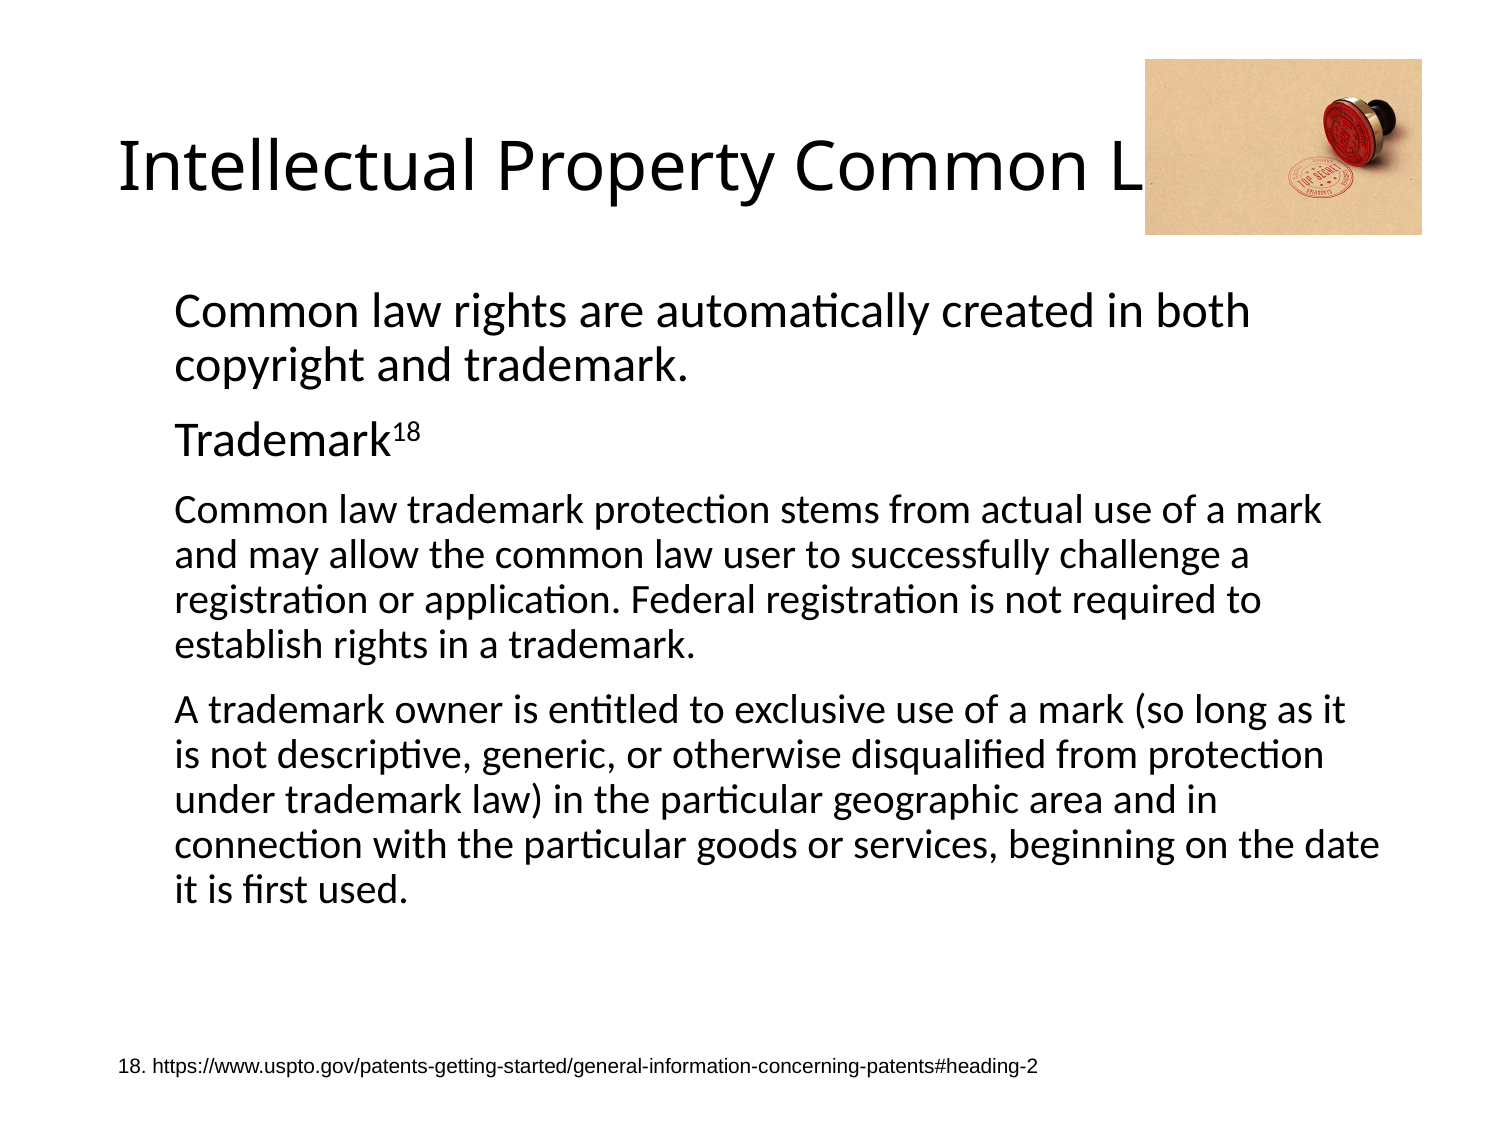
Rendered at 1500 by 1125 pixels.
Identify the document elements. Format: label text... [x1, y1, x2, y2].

list Common law rights are automatically created in both copyright and trademark. Trademark18 Common law trademark protection stems from actual use of a mark and may allow the common law user to successfully challenge a registration or application. Federal registration is not required to establish rights in a trademark. A trademark owner is entitled to exclusive use of a mark (so long as it is not descriptive, generic, or otherwise disqualified from protection under trademark law) in the particular geographic area and in connection with the particular goods or services, beginning on the date it is first used. [102, 277, 1398, 992]
title Intellectual Property Common Law [102, 59, 1398, 277]
text_box 18. https://www.uspto.gov/patents-getting-started/general-information-concerning-patents#heading-2 [103, 1044, 1346, 1085]
picture [1145, 59, 1422, 235]
